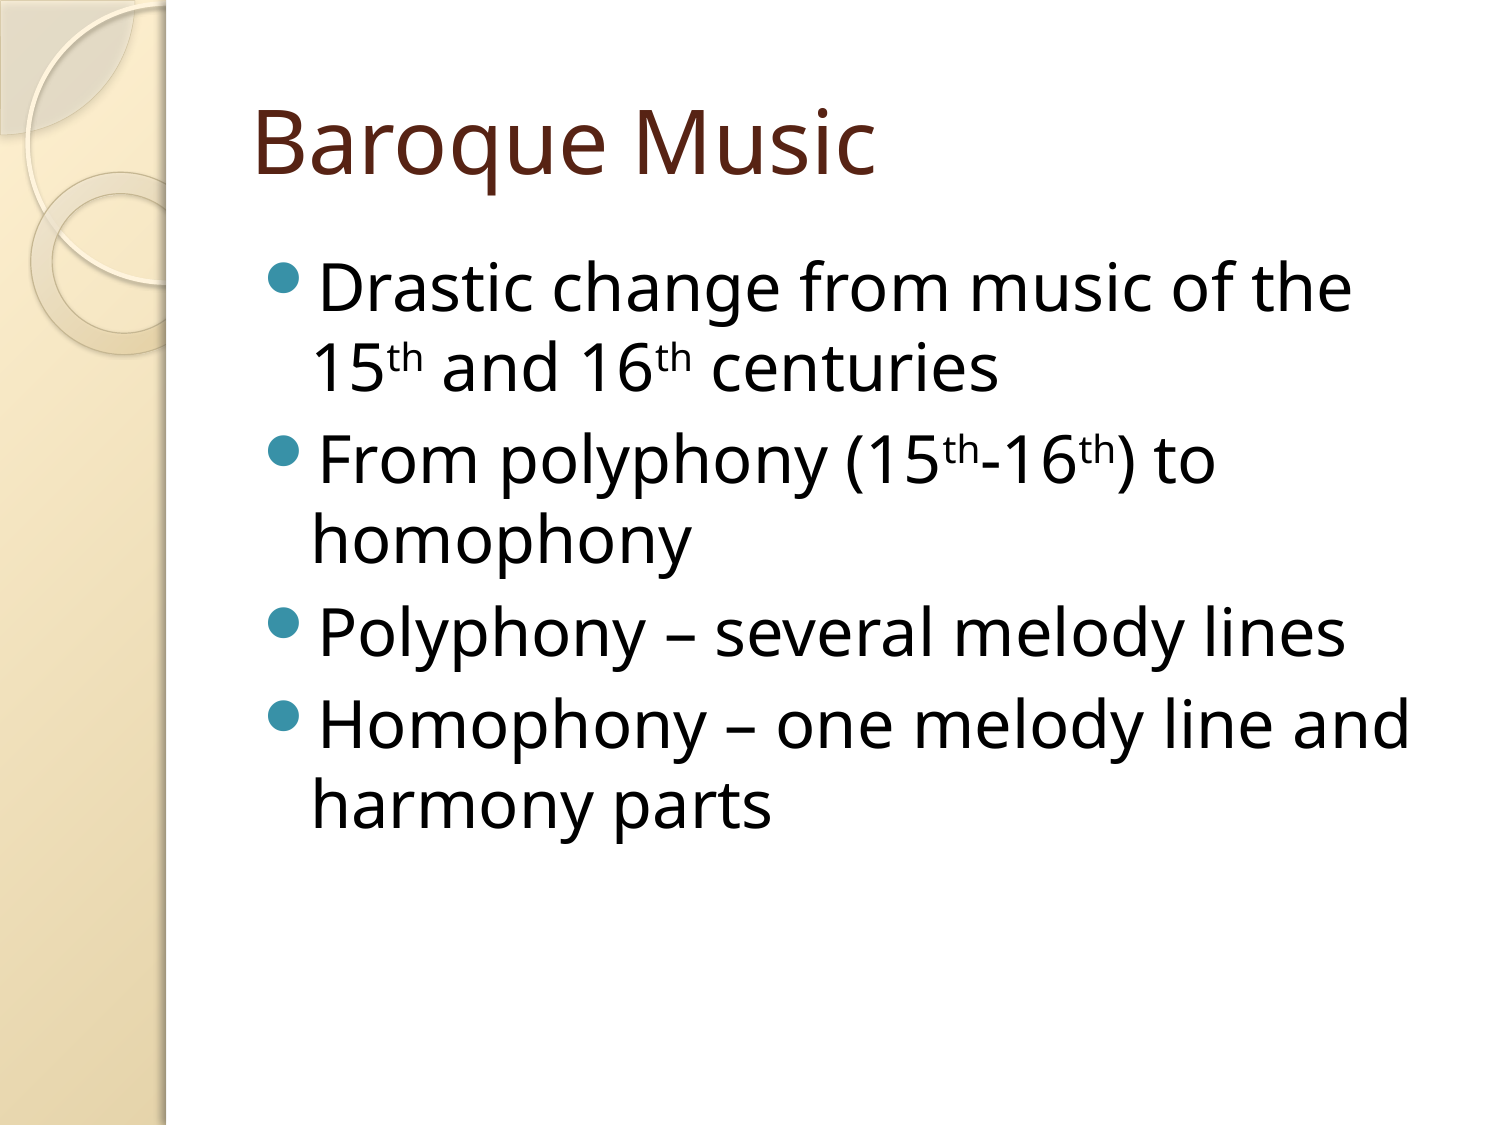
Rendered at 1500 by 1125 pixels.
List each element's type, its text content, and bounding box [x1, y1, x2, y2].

title Baroque Music [235, 45, 1466, 233]
list Drastic change from music of the 15th and 16th centuries From polyphony (15th-16th) to homophony Polyphony – several melody lines Homophony – one melody line and harmony parts [235, 237, 1466, 1025]
